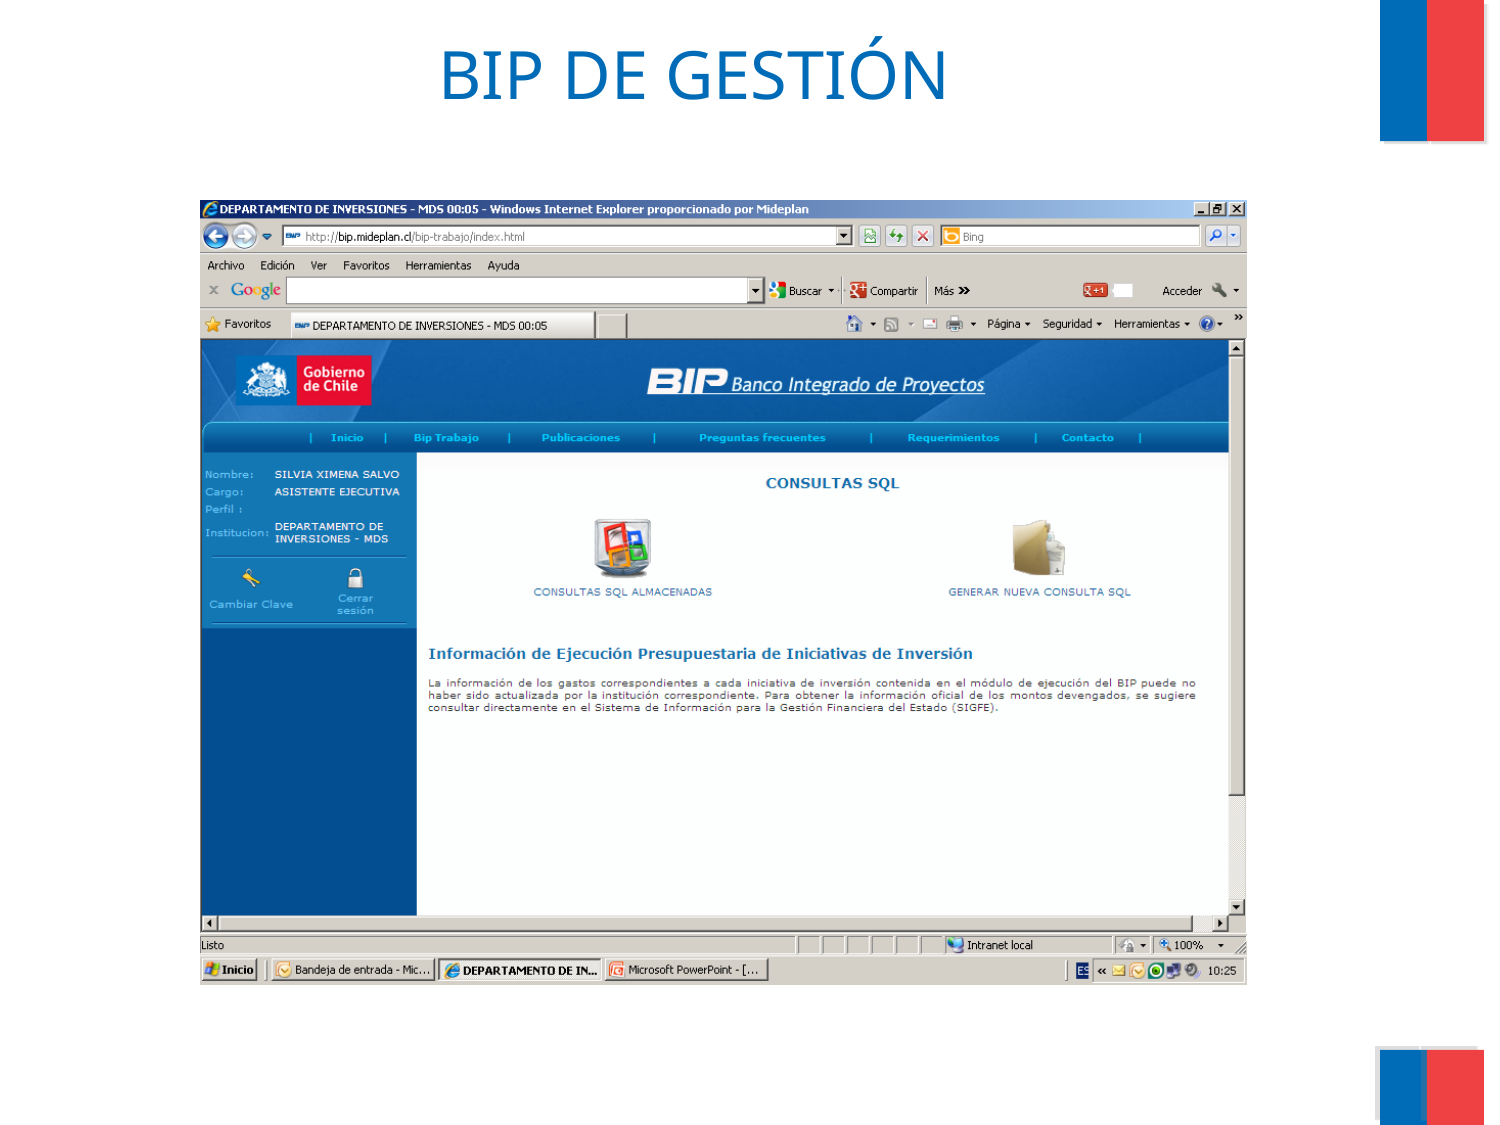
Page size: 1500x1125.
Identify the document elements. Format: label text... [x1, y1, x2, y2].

title BIP DE GESTIÓN [24, 24, 1365, 213]
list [200, 200, 1247, 986]
